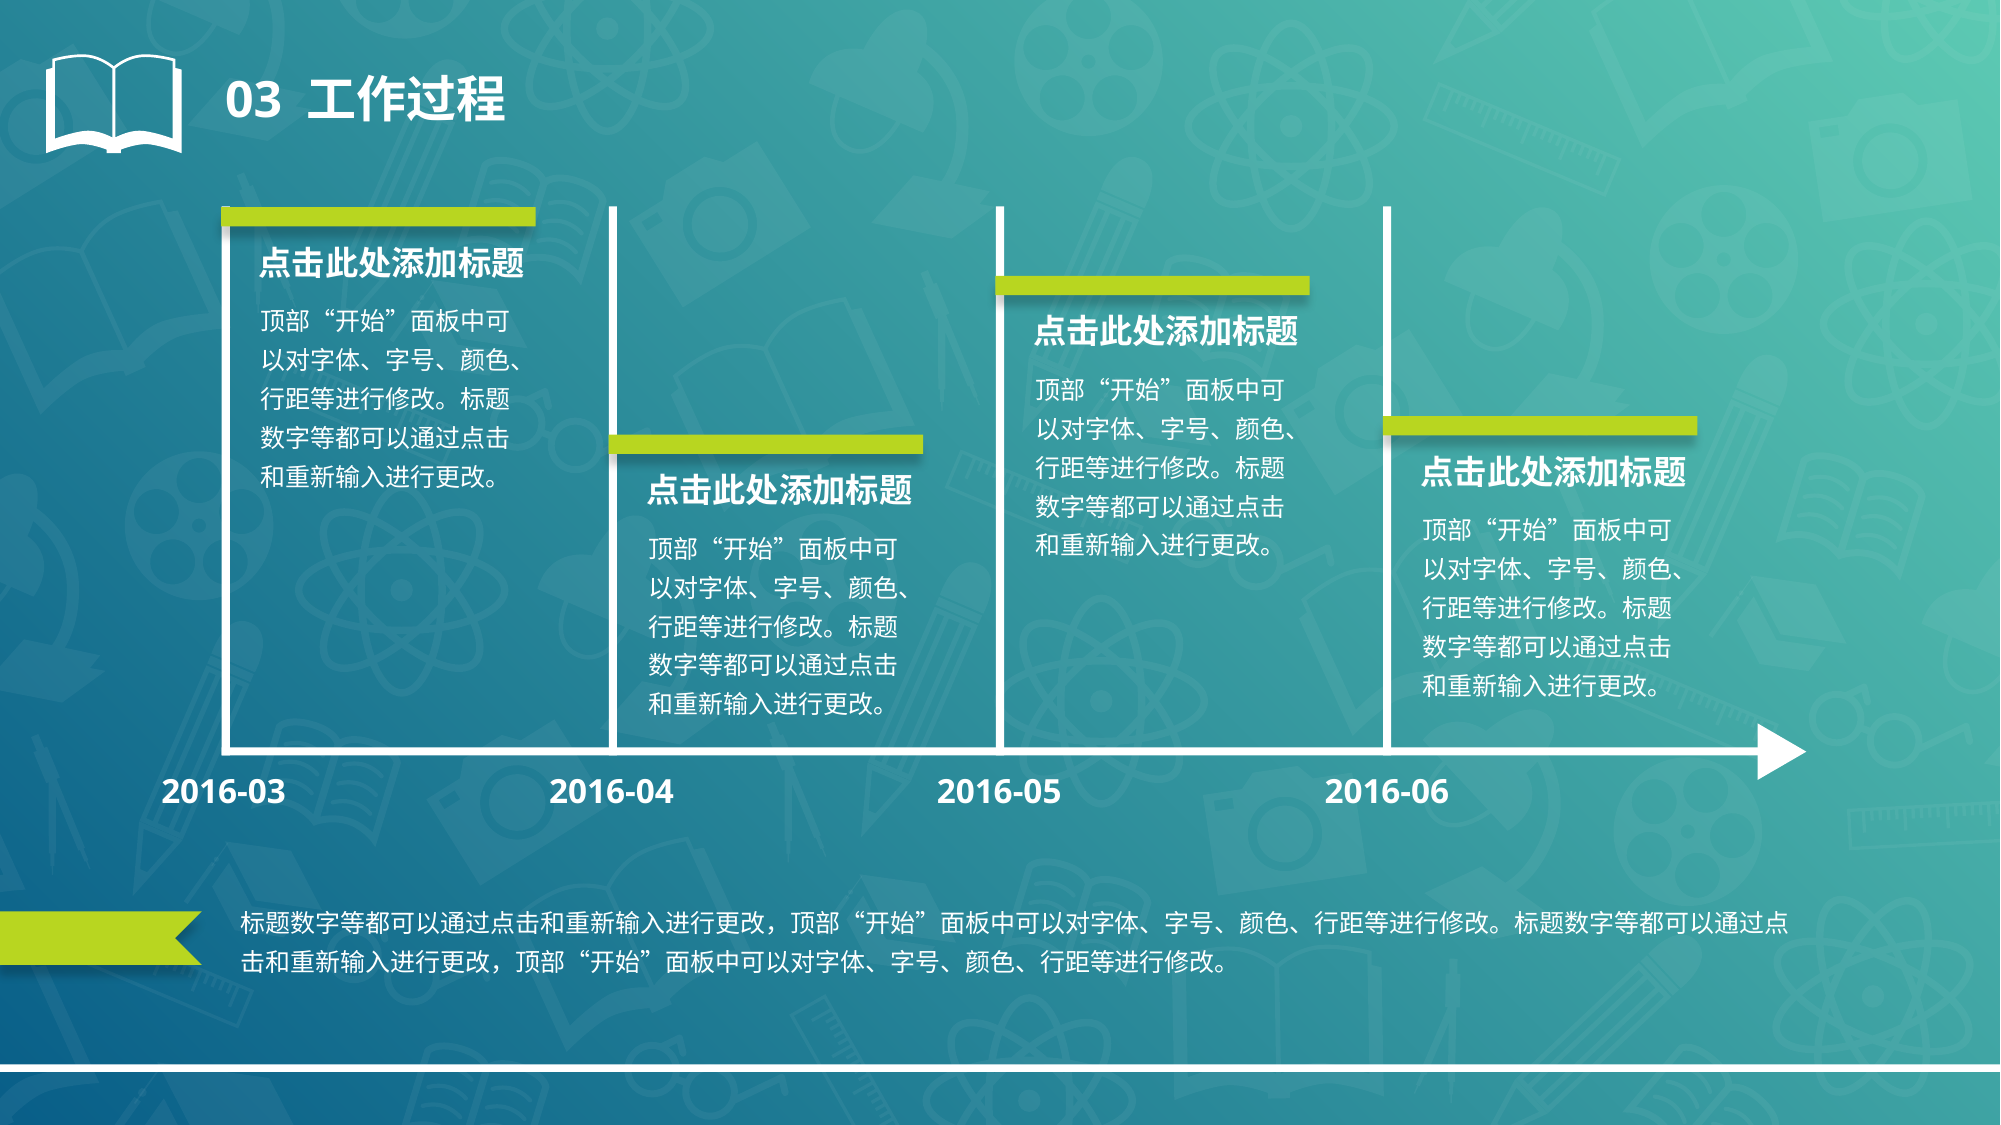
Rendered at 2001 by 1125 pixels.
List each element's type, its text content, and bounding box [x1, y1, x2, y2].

text_box 2016-05 [922, 780, 1077, 818]
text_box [1382, 416, 1704, 711]
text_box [608, 434, 930, 729]
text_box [995, 275, 1317, 571]
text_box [221, 206, 542, 502]
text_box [221, 206, 1807, 780]
text_box 2016-06 [1309, 780, 1465, 818]
text_box 标题数字等都可以通过点击和重新输入进行更改，顶部“开始”面板中可以对字体、字号、颜色、行距等进行修改。标题数字等都可以通过点击和重新输入进行更改，顶部“开始”面板中可以对字体、字号、颜色、行距等进行修改。 [225, 891, 1822, 984]
text_box 2016-04 [534, 780, 689, 818]
text_box 2016-03 [146, 763, 302, 818]
list 03 工作过程 [209, 41, 1081, 162]
text_box [0, 910, 205, 966]
